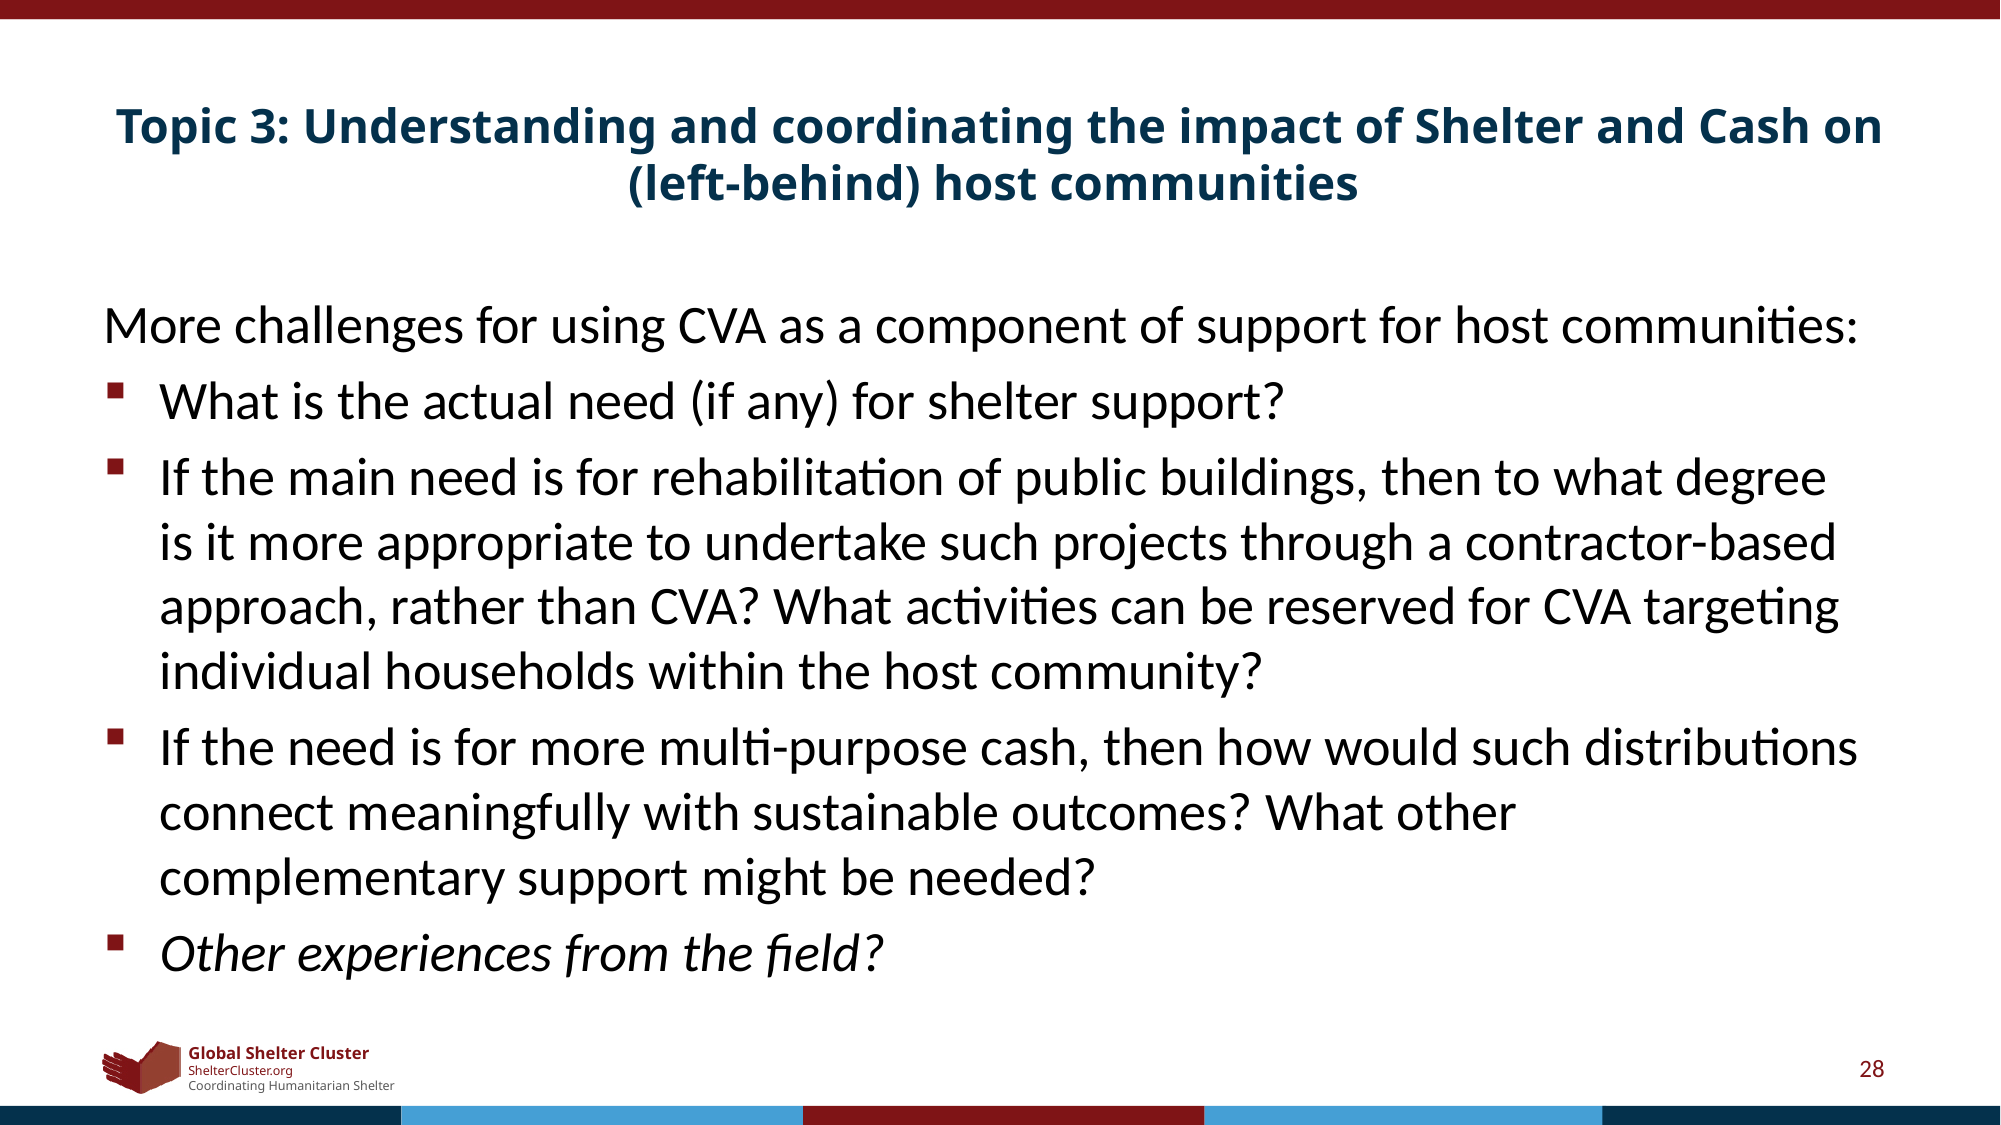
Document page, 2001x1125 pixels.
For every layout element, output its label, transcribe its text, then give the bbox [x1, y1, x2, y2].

picture [102, 1041, 181, 1094]
slide_number 28 [1433, 1037, 1900, 1098]
title Topic 3: Understanding and coordinating the impact of Shelter and Cash on (left-behind) host communities [99, 87, 1900, 275]
list More challenges for using CVA as a component of support for host communities: What is the actual need (if any) for shelter support? If the main need is for rehabilitation of public buildings, then to what degree is it more appropriate to undertake such projects through a contractor-based approach, rather than CVA? What activities can be reserved for CVA targeting individual households within the host community? If the need is for more multi-purpose cash, then how would such distributions connect meaningfully with sustainable outcomes? What other complementary support might be needed? Other experiences from the field? [88, 282, 1889, 1023]
